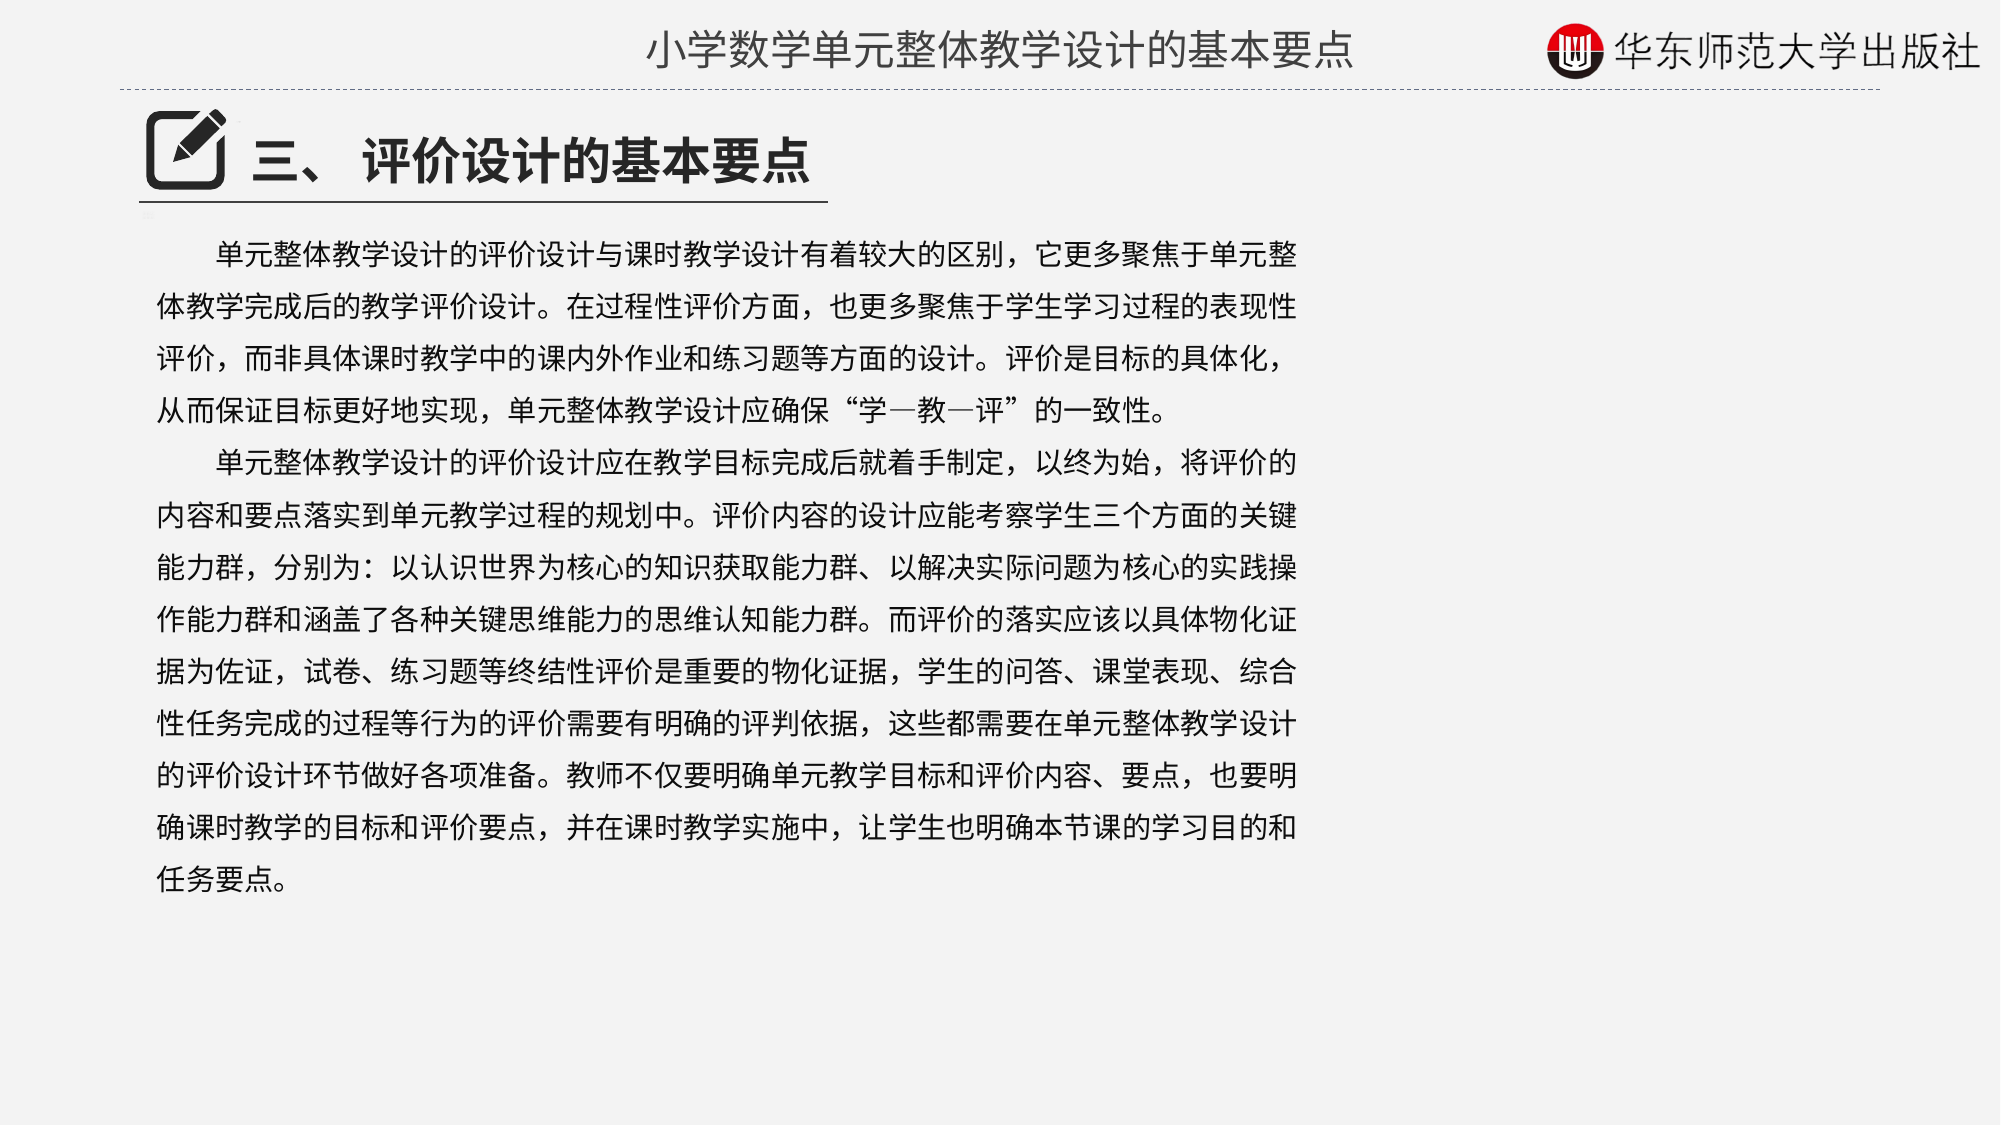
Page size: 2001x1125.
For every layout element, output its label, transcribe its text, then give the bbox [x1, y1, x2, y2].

text_box [146, 111, 225, 190]
text_box 小学数学单元整体教学设计的基本要点 [619, 23, 1381, 74]
text_box [208, 109, 227, 127]
text_box 三、 评价设计的基本要点 [235, 121, 1336, 197]
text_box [1536, 13, 1989, 83]
text_box 单元整体教学设计的评价设计与课时教学设计有着较大的区别，它更多聚焦于单元整体教学完成后的教学评价设计。在过程性评价方面，也更多聚焦于学生学习过程的表现性评价，而非具体课时教学中的课内外作业和练习题等方面的设计。评价是目标的具体化，从而保证目标更好地实现，单元整体教学设计应确保“学—教—评”的一致性。 单元整体教学设计的评价设计应在教学目标完成后就着手制定，以终为始，将评价的内容和要点落实到单元教学过程的规划中。评价内容的设计应能考察学生三个方面的关键能力群，分别为：以认识世界为核心的知识获取能力群、以解决实际问题为核心的实践操作能力群和涵盖了各种关键思维能力的思维认知能力群。而评价的落实应该以具体物化证据为佐证，试卷、练习题等终结性评价是重要的物化证据，学生的问答、课堂表现、综合性任务完成的过程等行为的评价需要有明确的评判依据，这些都需要在单元整体教学设计的评价设计环节做好各项准备。教师不仅要明确单元教学目标和评价内容、要点，也要明确课时教学的目标和评价要点，并在课时教学实施中，让学生也明确本节课的学习目的和任务要点。 [142, 212, 1320, 904]
